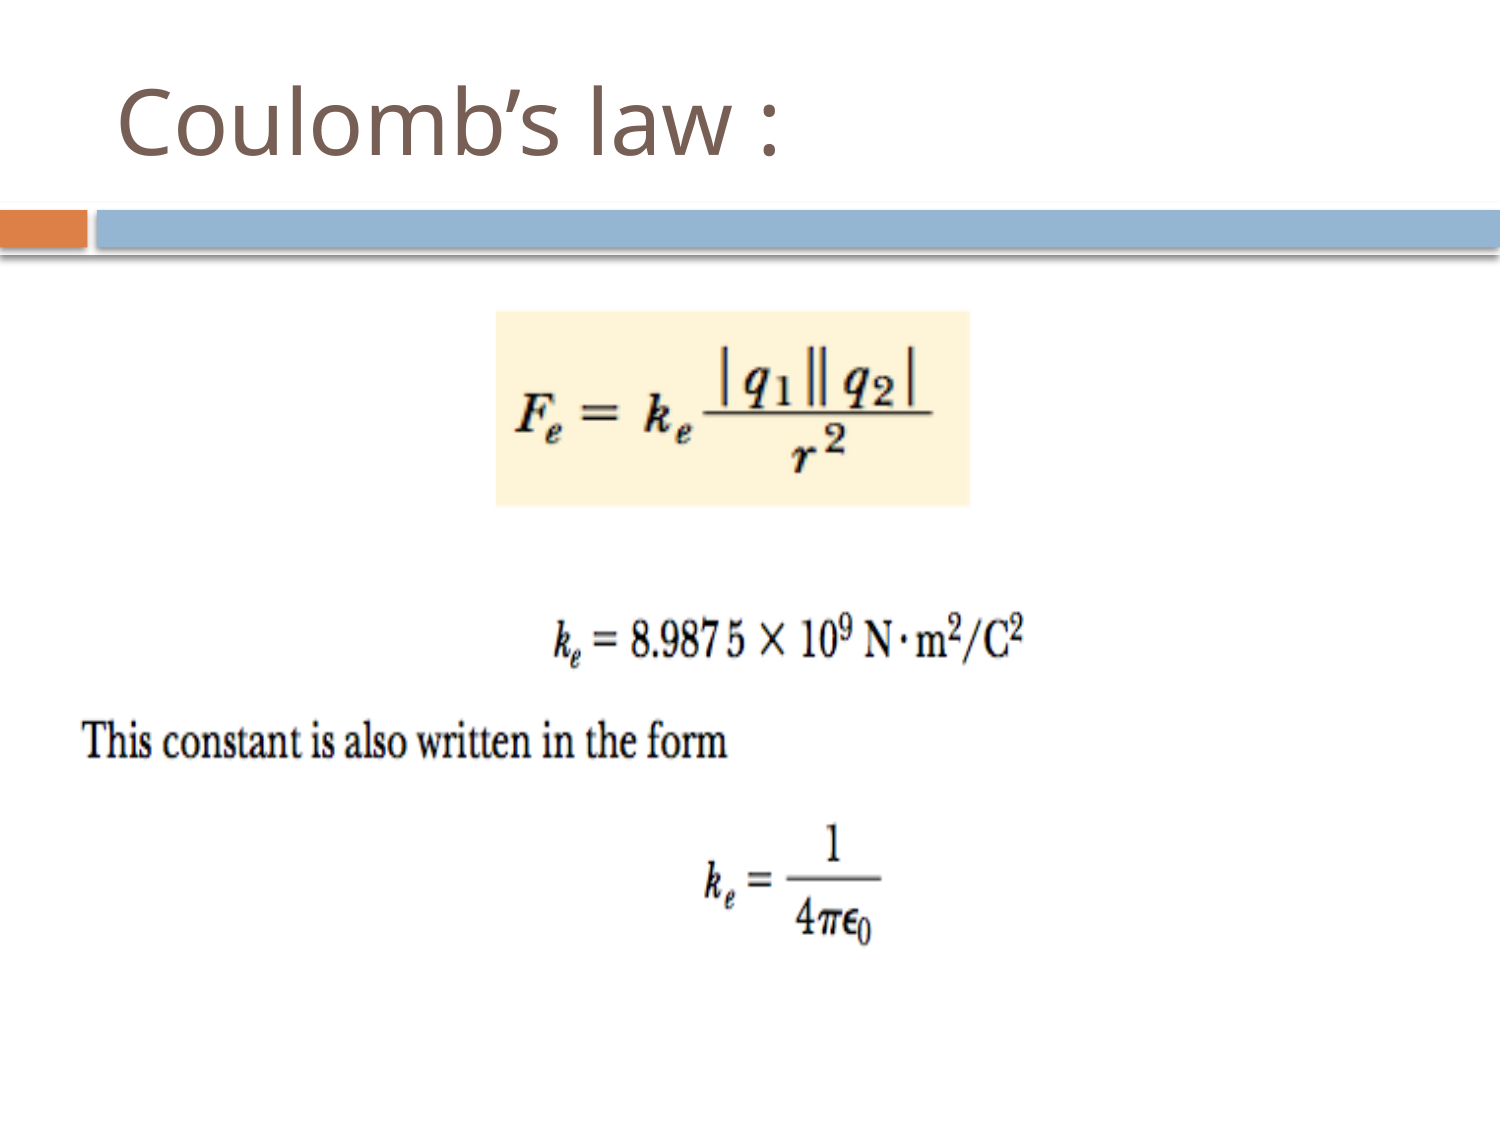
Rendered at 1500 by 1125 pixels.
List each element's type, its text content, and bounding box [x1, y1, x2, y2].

title Coulomb’s law : [100, 37, 1438, 200]
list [495, 291, 980, 547]
picture [75, 599, 1083, 975]
